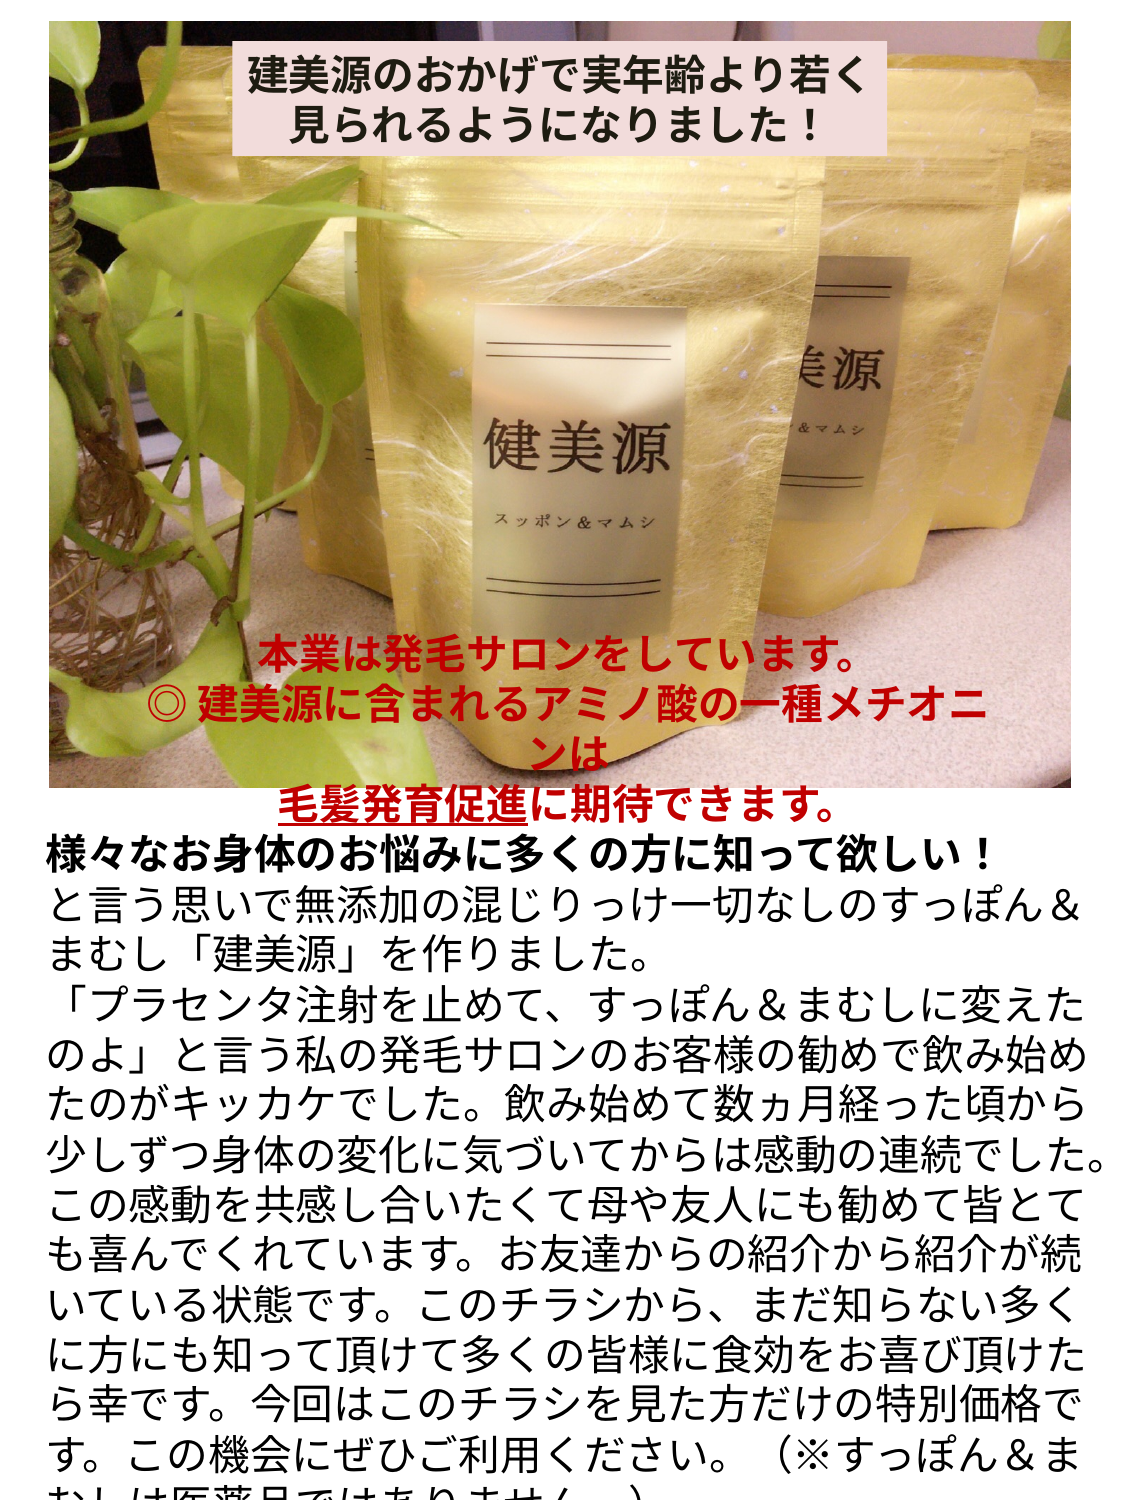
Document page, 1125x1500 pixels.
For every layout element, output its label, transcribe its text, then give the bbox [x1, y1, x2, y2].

text_box 本業は発毛サロンをしています。 ◎建美源に含まれるアミノ酸の一種メチオニンは 毛髪発育促進に期待できます。 [121, 797, 1016, 836]
picture [49, 21, 1071, 788]
text_box 様々なお身体のお悩みに多くの方に知って欲しい！ と言う思いで無添加の混じりっけ一切なしのすっぽん＆まむし「建美源」を作りました。 「プラセンタ注射を止めて、すっぽん＆まむしに変えたのよ」と言う私の発毛サロンのお客様の勧めで飲み始めたのがキッカケでした。飲み始めて数ヵ月経った頃から少しずつ身体の変化に気づいてからは感動の連続でした。この感動を共感し合いたくて母や友人にも勧めて皆とても喜んでくれています。お友達からの紹介から紹介が続いている状態です。このチラシから、まだ知らない多くに方にも知って頂けて多くの皆様に食効をお喜び頂けたら幸です。今回はこのチラシを見た方だけの特別価格です。この機会にぜひご利用ください。（※すっぽん＆まむしは医薬品ではありません。） [30, 820, 1106, 1500]
